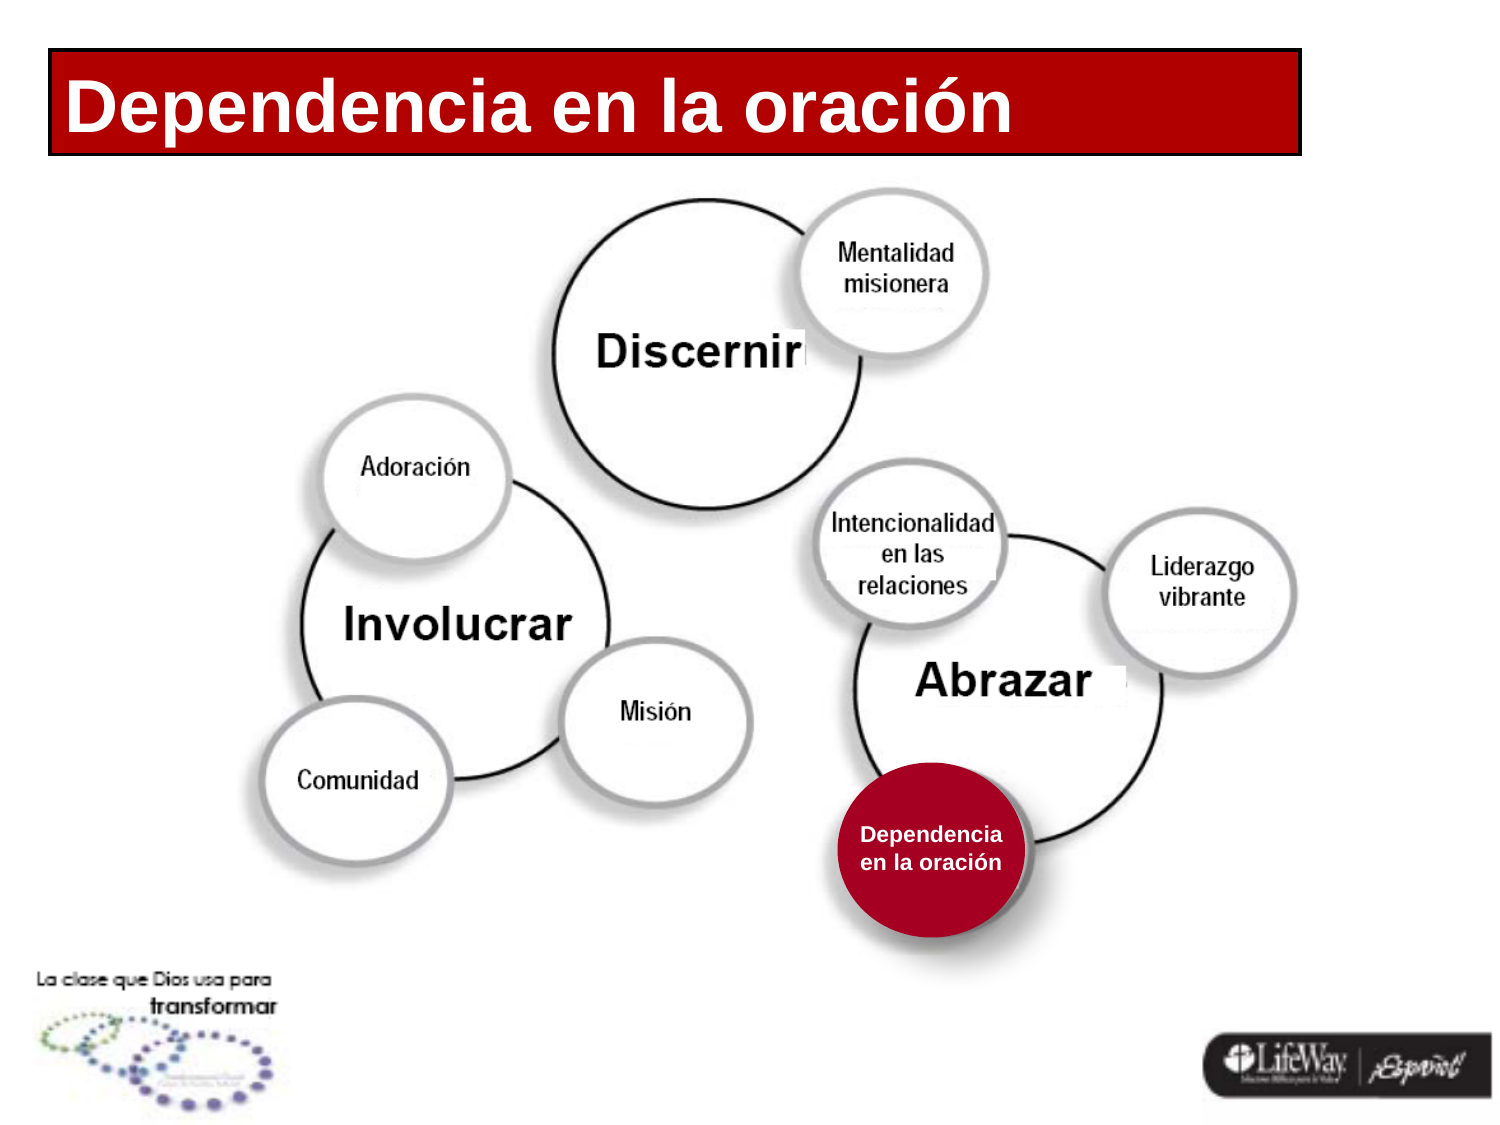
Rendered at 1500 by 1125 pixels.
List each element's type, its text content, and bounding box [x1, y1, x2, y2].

picture [24, 174, 1307, 1125]
picture [1196, 1027, 1500, 1125]
text_box Dependencia en la oración [50, 49, 1300, 155]
